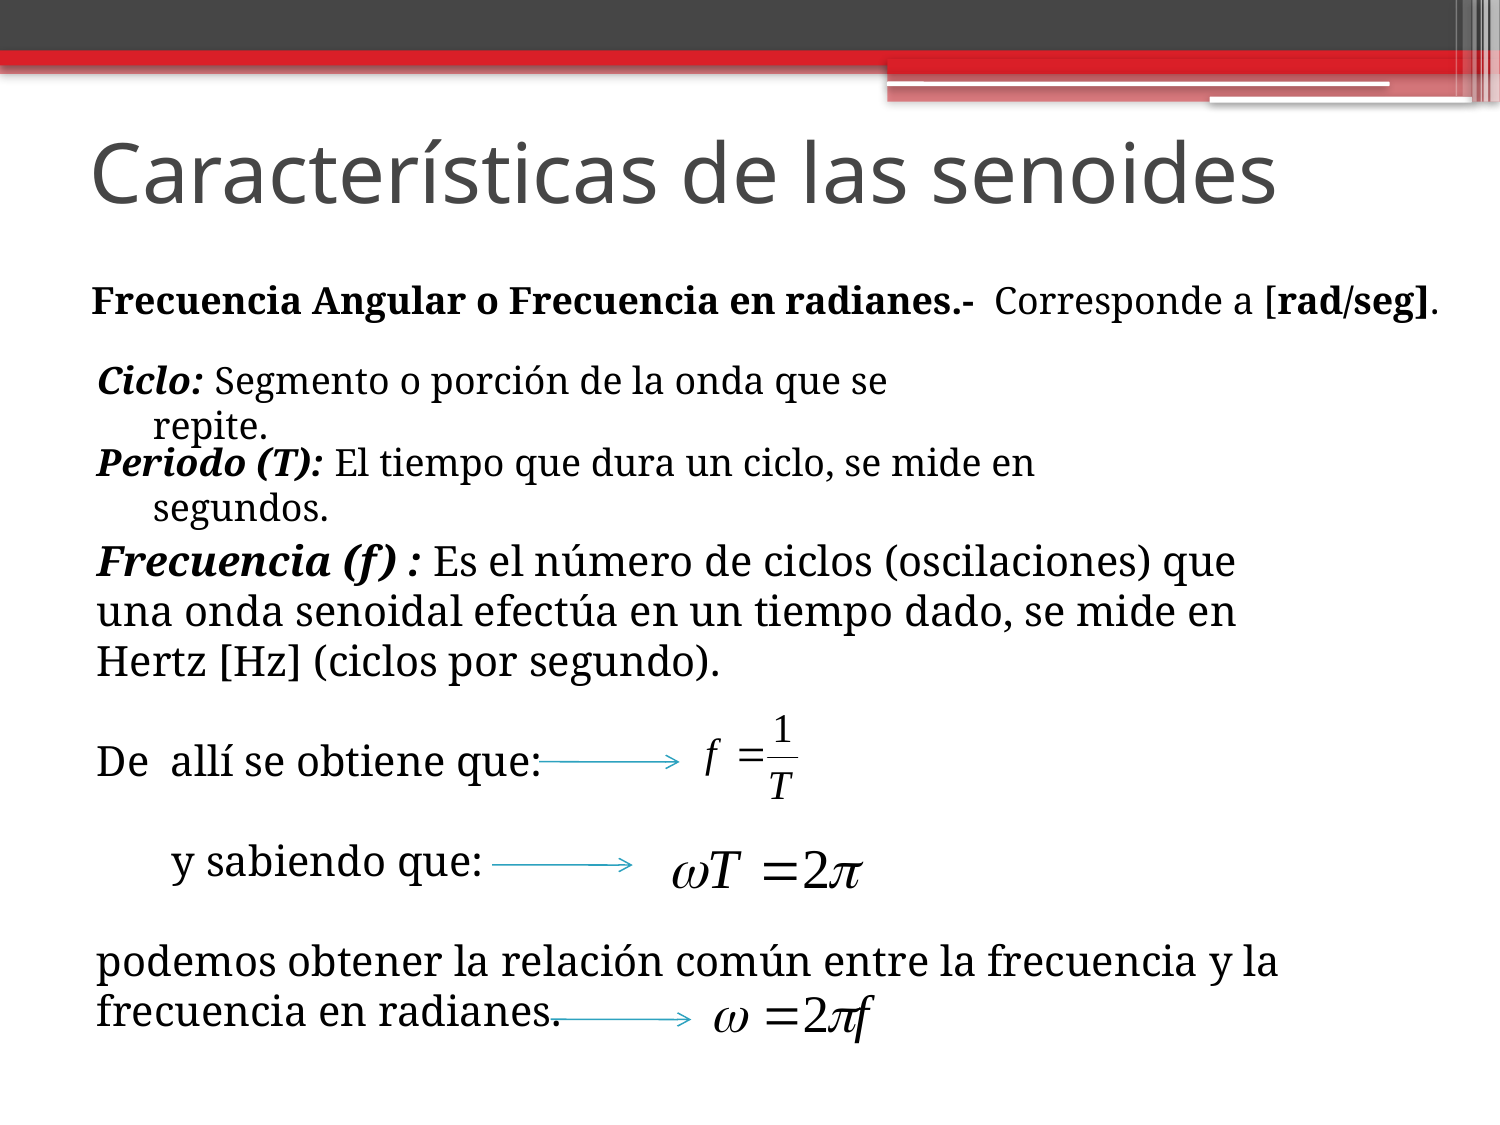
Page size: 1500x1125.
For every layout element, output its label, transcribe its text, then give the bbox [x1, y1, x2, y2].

text_box Frecuencia (f) : Es el número de ciclos (oscilaciones) que una onda senoidal efectúa en un tiempo dado, se mide en Hertz [Hz] (ciclos por segundo). De allí se obtiene que: y sabiendo que: podemos obtener la relación común entre la frecuencia y la frecuencia en radianes. [82, 527, 1336, 1043]
text_box [495, 866, 626, 871]
text_box Ciclo: Segmento o porción de la onda que se repite. [81, 349, 996, 431]
text_box [541, 763, 672, 768]
title Características de las senoides [75, 82, 1425, 258]
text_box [705, 984, 891, 1055]
text_box Periodo (T): El tiempo que dura un ciclo, se mide en segundos. [81, 431, 1196, 537]
text_box Frecuencia Angular o Frecuencia en radianes.- Corresponde a [rad/seg]. [58, 269, 1465, 340]
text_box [663, 836, 875, 903]
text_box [691, 702, 808, 809]
text_box [553, 1021, 683, 1026]
